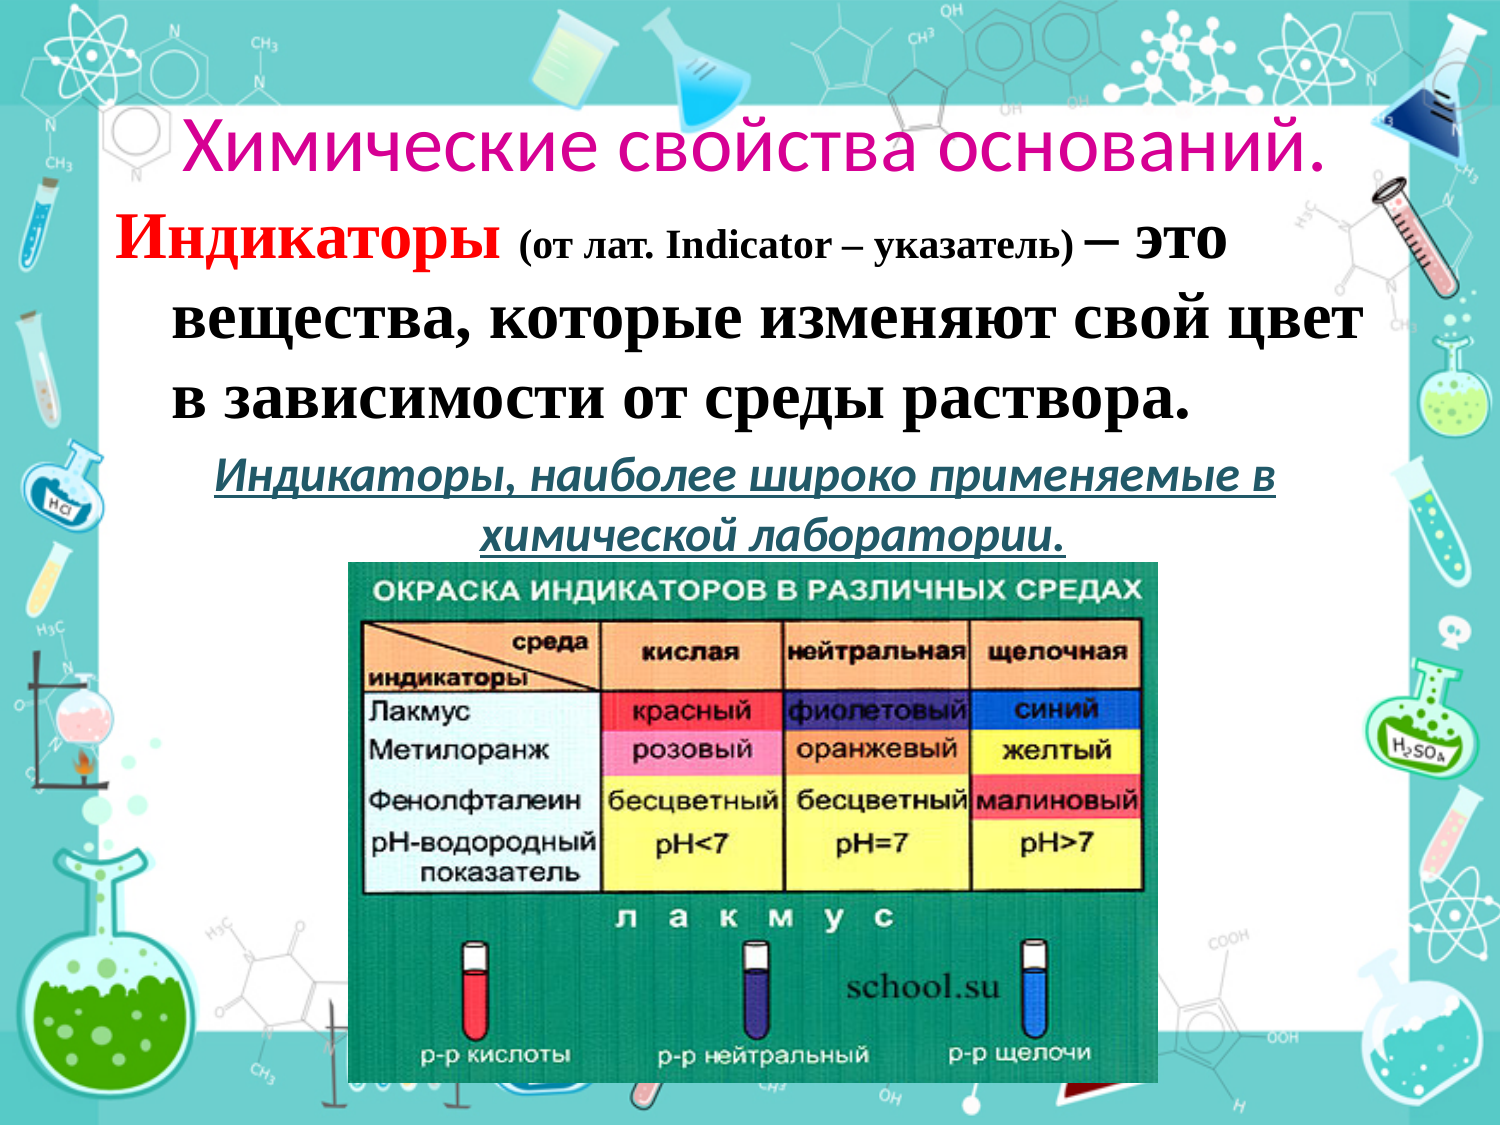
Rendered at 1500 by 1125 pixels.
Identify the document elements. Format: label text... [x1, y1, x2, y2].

list Индикаторы (от лат. Indicator – указатель) – это вещества, которые изменяют свой цвет в зависимости от среды раствора. Индикаторы, наиболее широко применяемые в химической лаборатории. [100, 184, 1390, 927]
picture [0, 0, 1500, 1125]
title Химические свойства оснований. [105, 45, 1407, 233]
